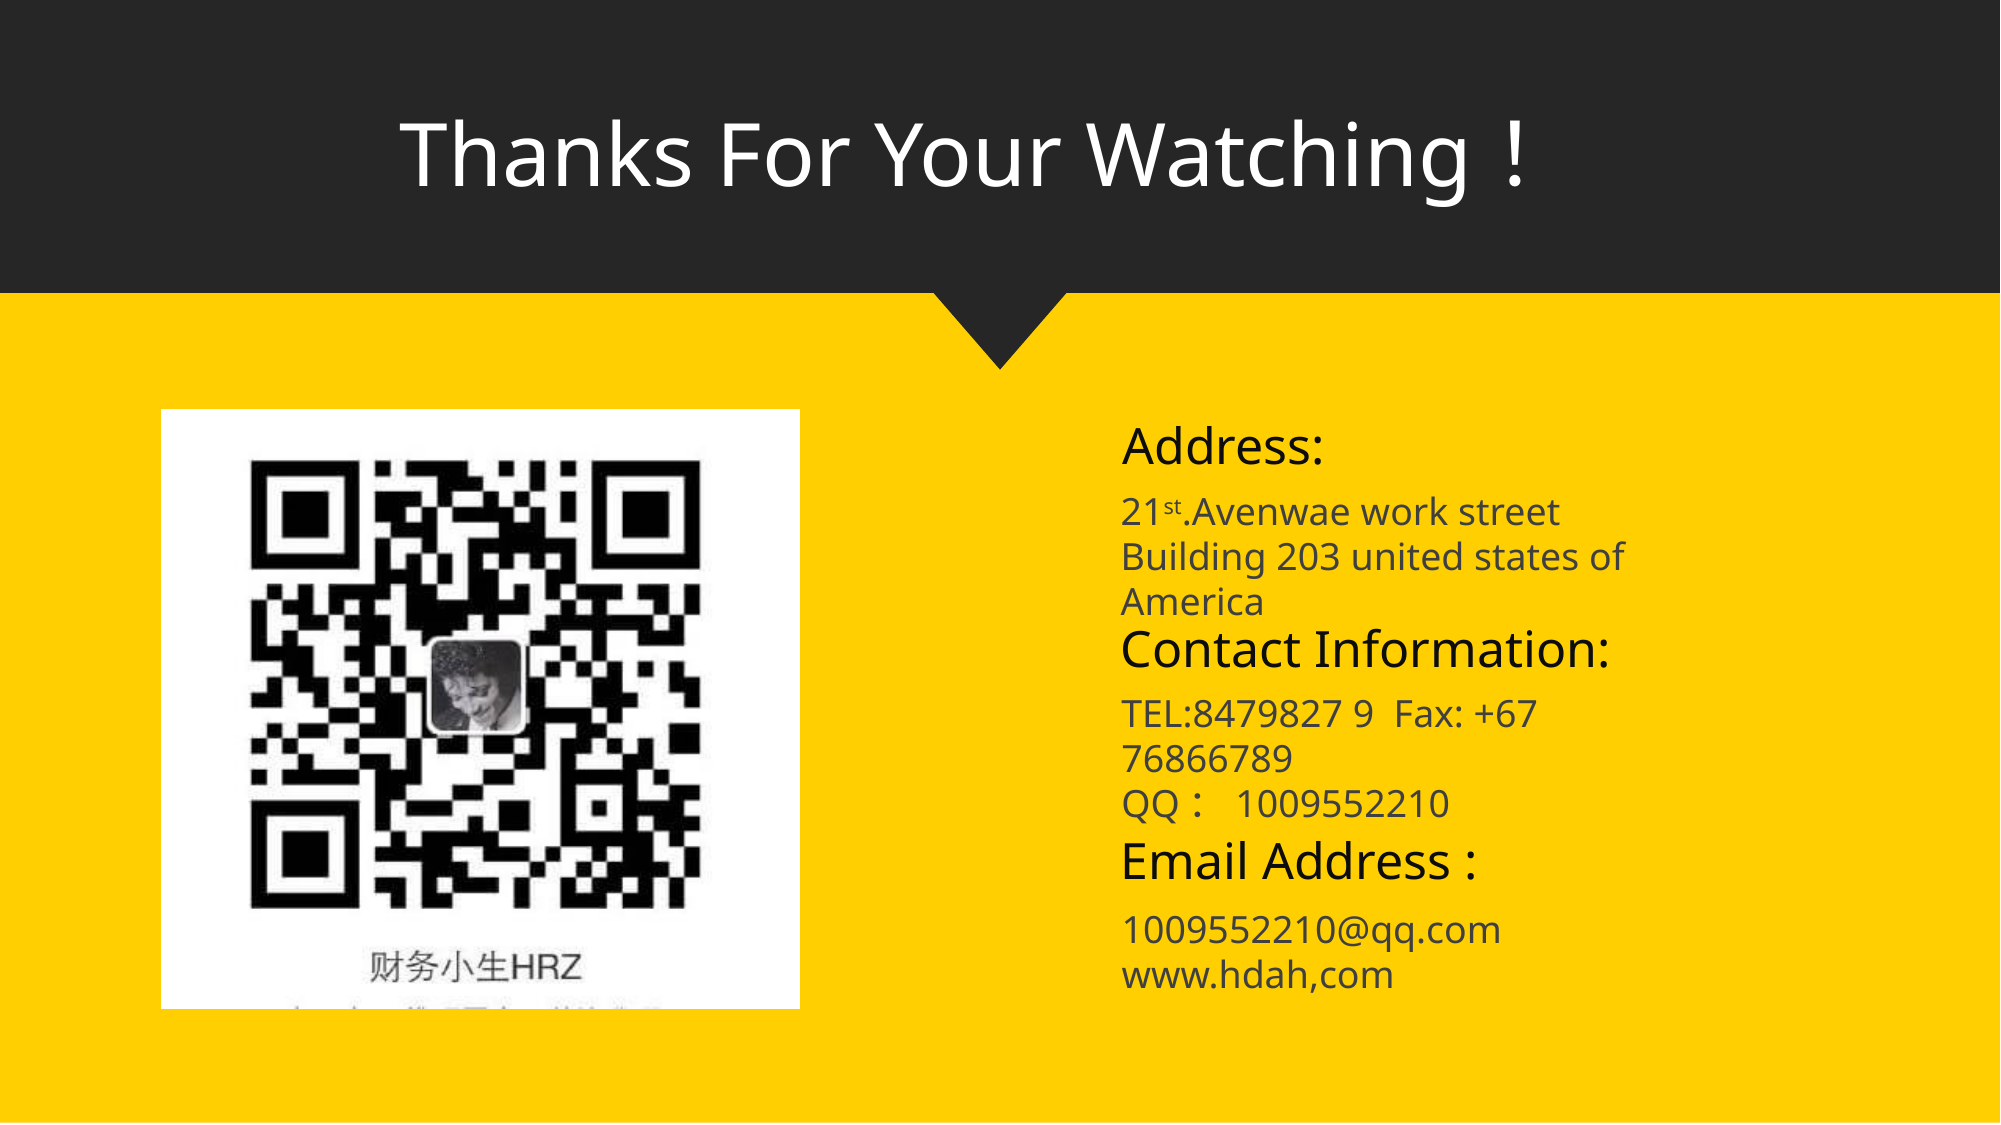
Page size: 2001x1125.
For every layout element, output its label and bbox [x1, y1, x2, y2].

text_box [1105, 610, 1723, 789]
picture [161, 409, 800, 1009]
text_box [1105, 822, 1673, 1005]
text_box [0, 0, 2000, 370]
text_box [0, 370, 2000, 1124]
text_box [1105, 407, 1762, 587]
